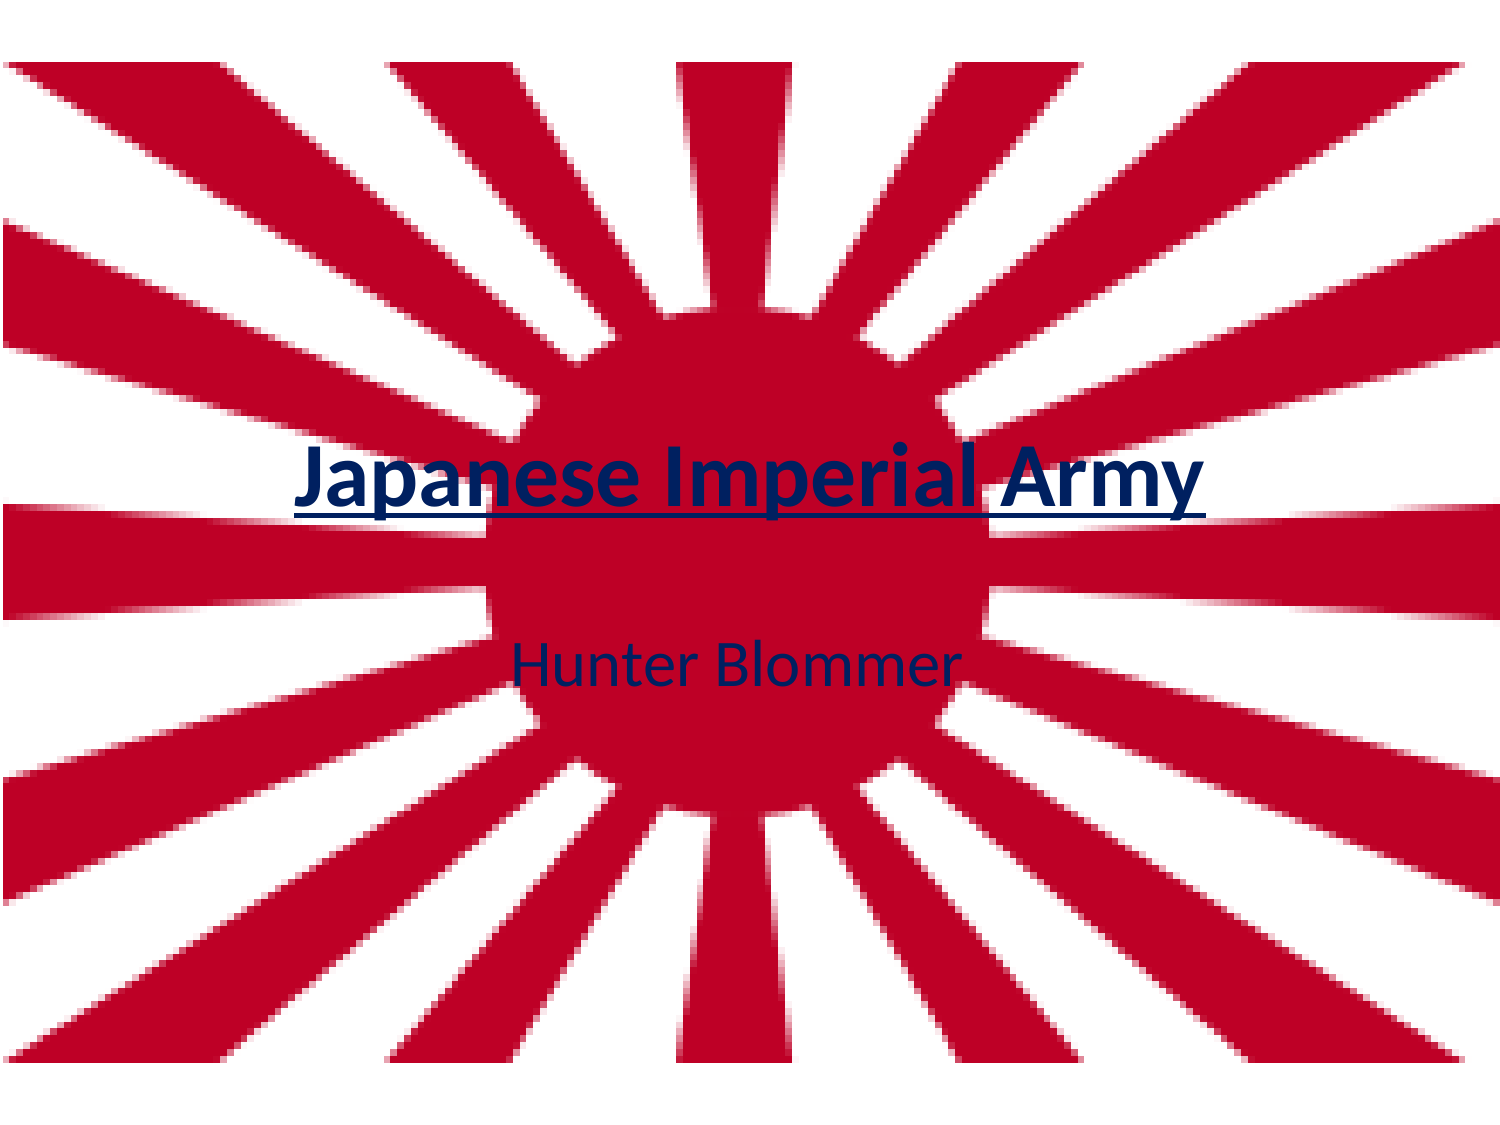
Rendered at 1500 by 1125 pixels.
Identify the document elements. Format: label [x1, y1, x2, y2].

picture [3, 62, 1500, 1063]
